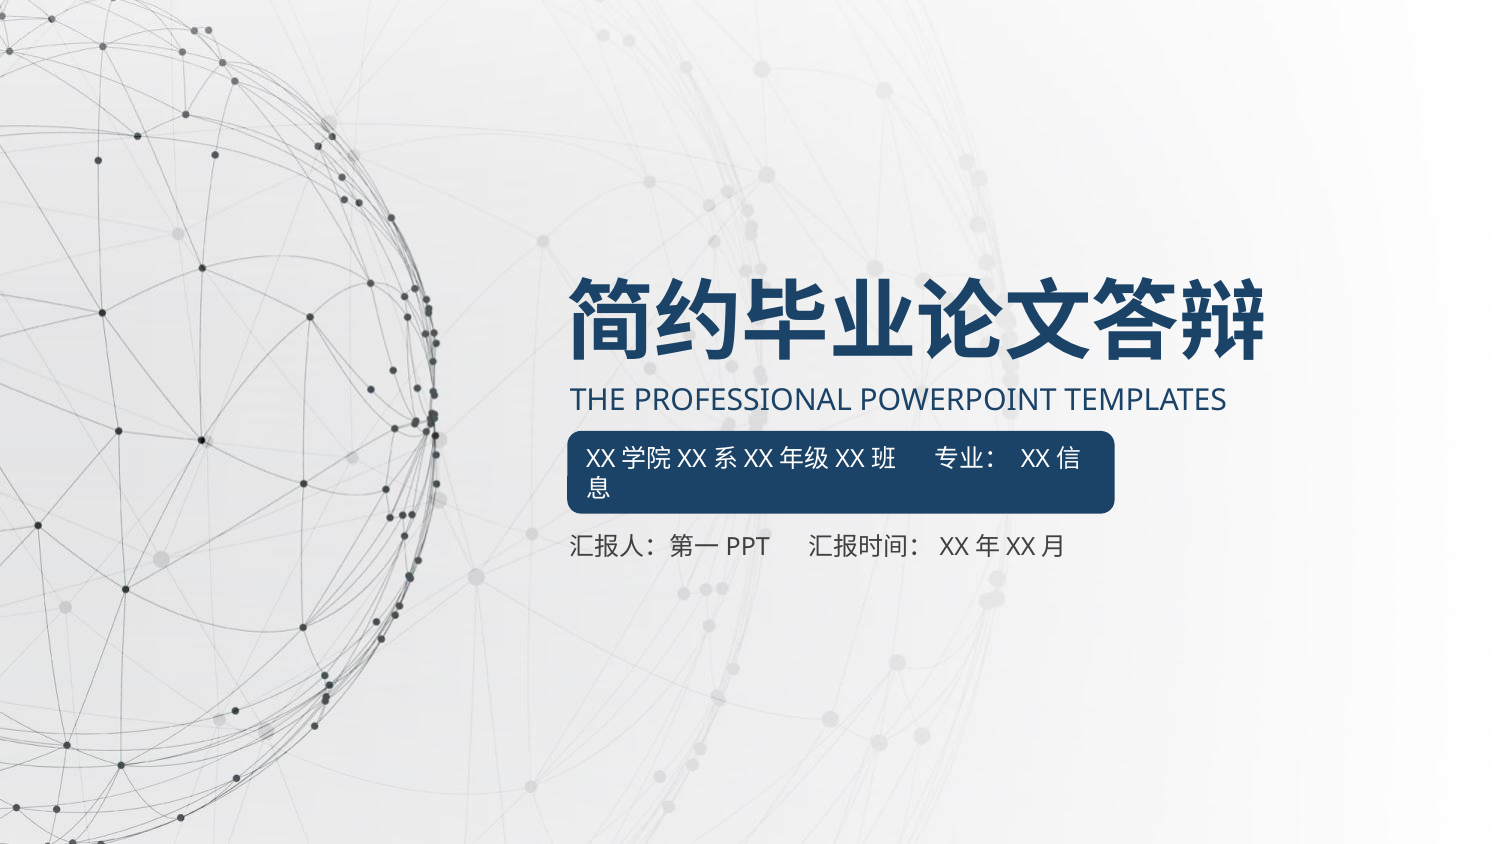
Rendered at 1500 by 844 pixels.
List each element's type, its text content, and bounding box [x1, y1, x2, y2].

text_box 简约毕业论文答辩 [555, 259, 1432, 376]
text_box 汇报人：第一PPT 汇报时间：XX年XX月 [558, 524, 1127, 566]
text_box THE PROFESSIONAL POWERPOINT TEMPLATES [558, 374, 1438, 422]
text_box XX学院XX系XX年级XX班 专业： XX信息 [567, 430, 1115, 514]
picture [0, 0, 1500, 844]
